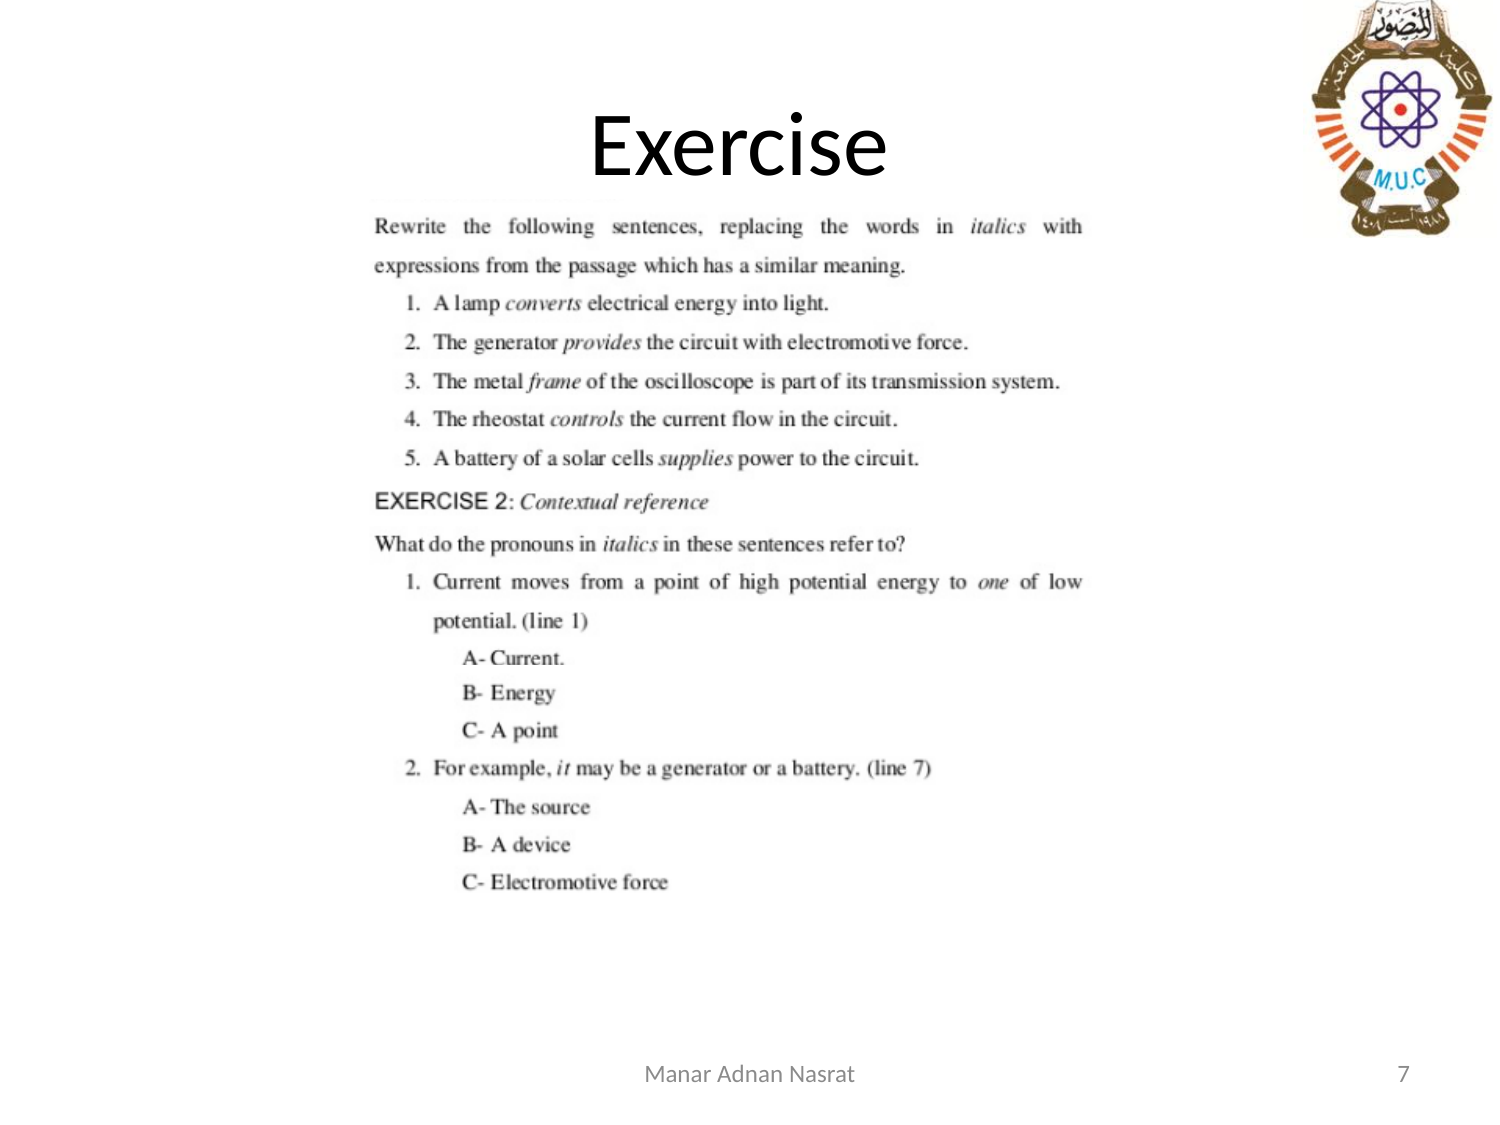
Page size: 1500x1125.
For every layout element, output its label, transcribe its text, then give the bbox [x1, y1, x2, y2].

picture [299, 665, 1151, 894]
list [312, 199, 1150, 664]
slide_number 7 [1074, 1042, 1425, 1103]
picture [1303, 0, 1497, 238]
title Exercise [75, 45, 1298, 233]
footer Manar Adnan Nasrat [512, 1042, 988, 1103]
